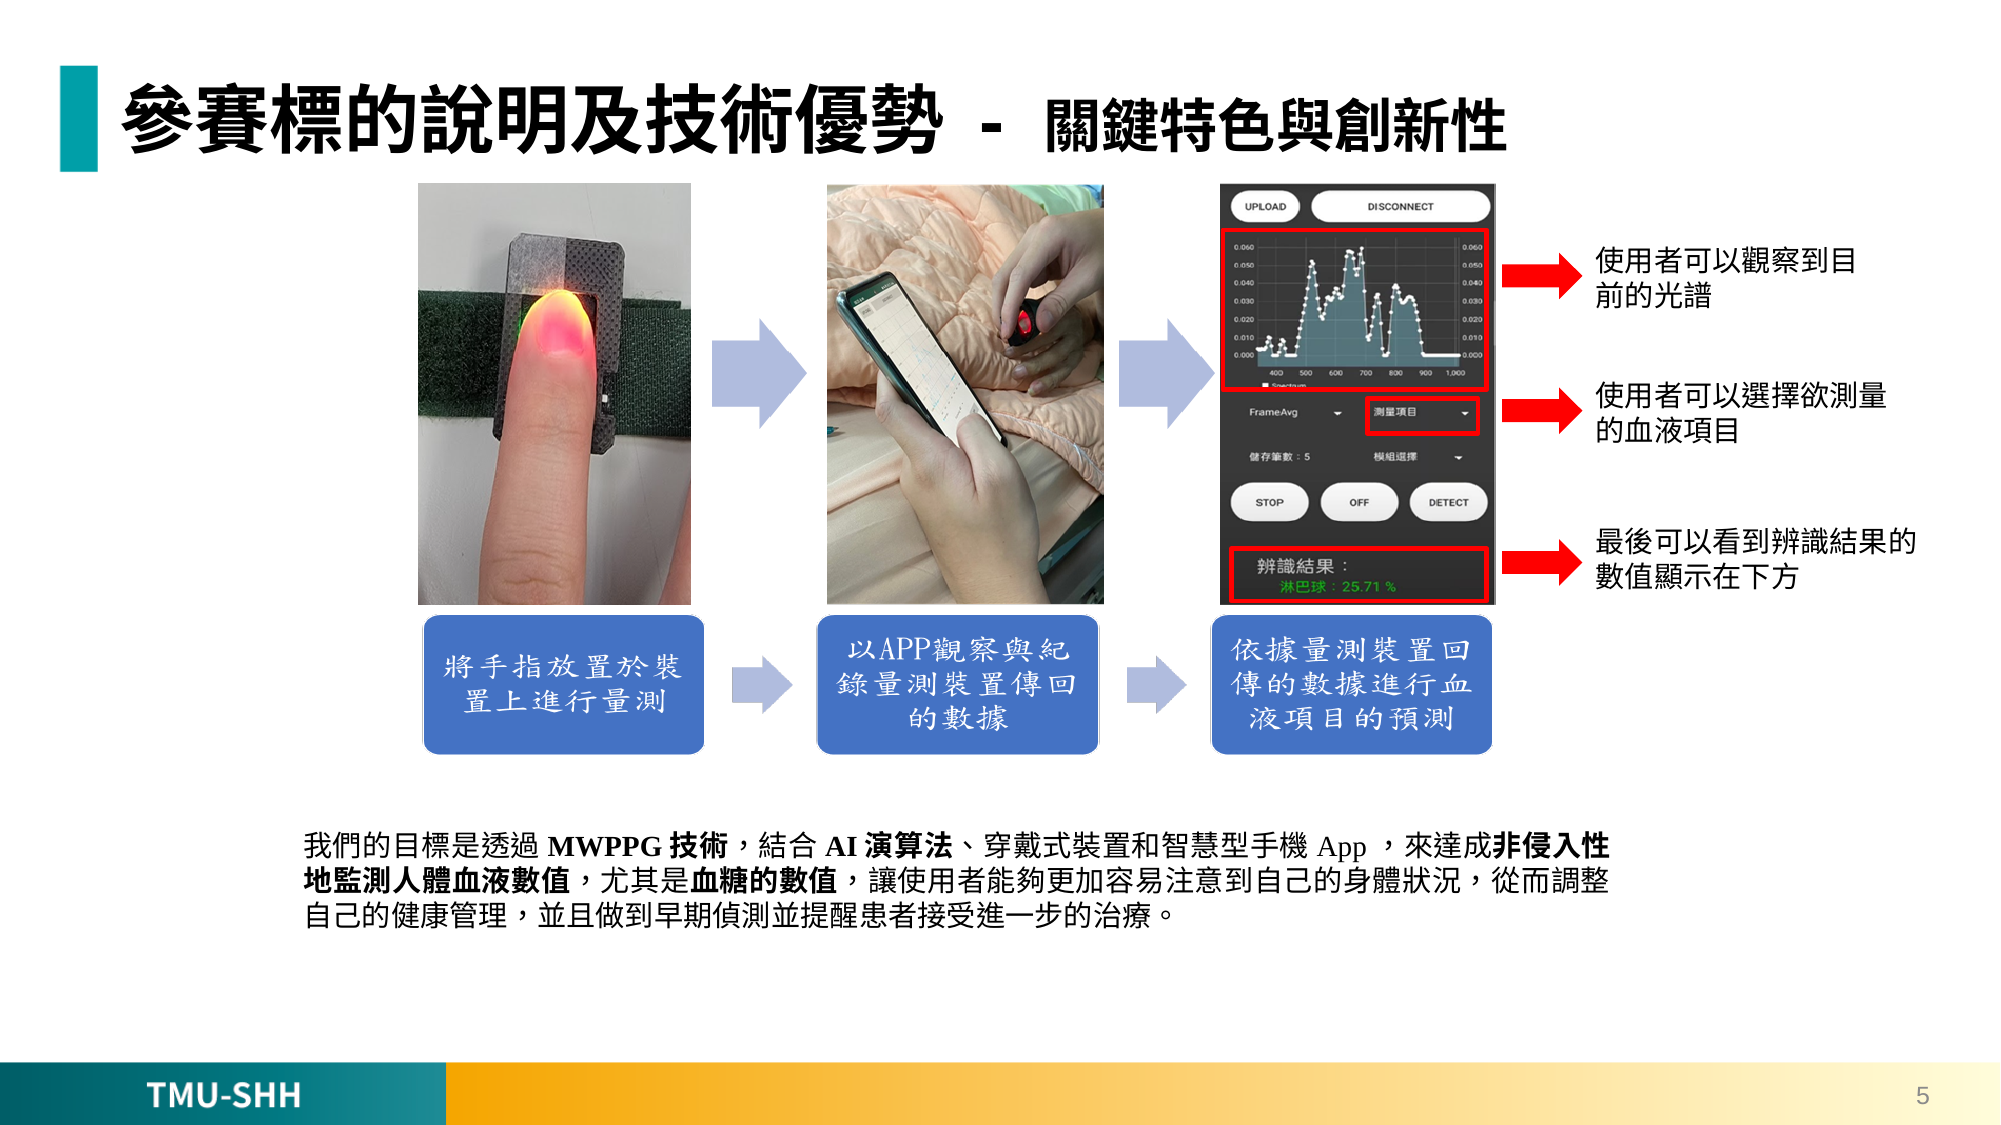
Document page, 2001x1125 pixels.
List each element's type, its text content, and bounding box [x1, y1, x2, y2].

picture [0, 0, 2001, 1125]
text_box [1502, 252, 1580, 300]
text_box [1502, 387, 1580, 435]
text_box 最後可以看到辨識結果的數值顯示在下方 [1580, 515, 1945, 601]
text_box 使用者可以選擇欲測量的血液項目 [1580, 370, 1927, 455]
text_box [1502, 539, 1580, 586]
title 參賽標的說明及技術優勢 - 關鍵特色與創新性 [104, 60, 1945, 174]
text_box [418, 183, 1496, 770]
text_box 我們的目標是透過MWPPG技術，結合AI演算法、穿戴式裝置和智慧型手機App，來達成非侵入性地監測人體血液數值，尤其是血糖的數值，讓使用者能夠更加容易注意到自己的身體狀況，從而調整自己的健康管理，並且做到早期偵測並提醒患者接受進一步的治療。 [288, 820, 1626, 940]
slide_number 5 [1740, 1065, 1945, 1125]
text_box 使用者可以觀察到目前的光譜 [1580, 235, 1890, 320]
